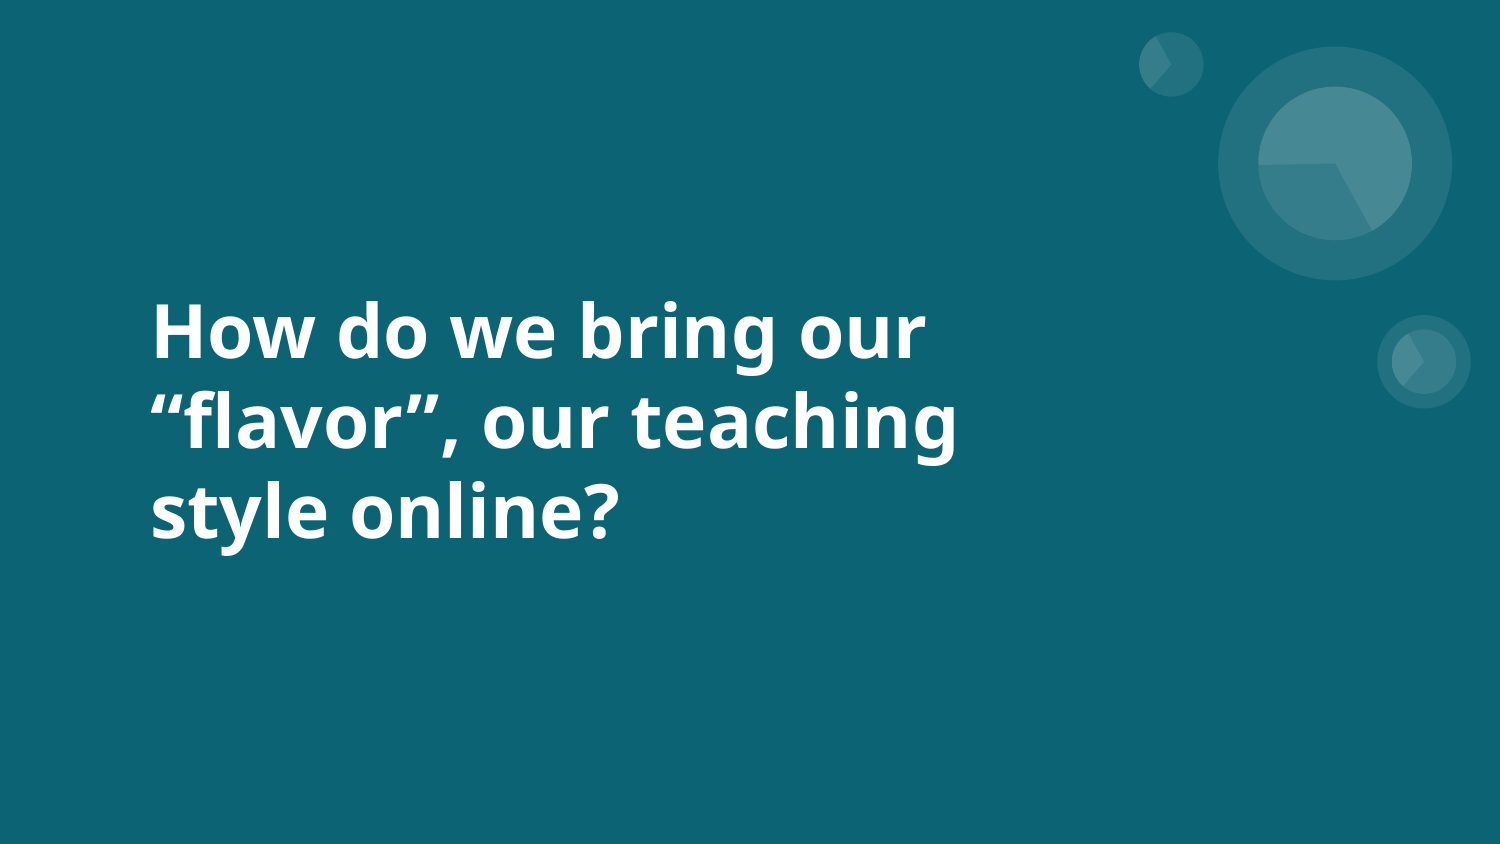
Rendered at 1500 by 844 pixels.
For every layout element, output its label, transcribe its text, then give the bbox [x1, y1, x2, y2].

title How do we bring our “flavor”, our teaching style online? [135, 125, 1097, 712]
